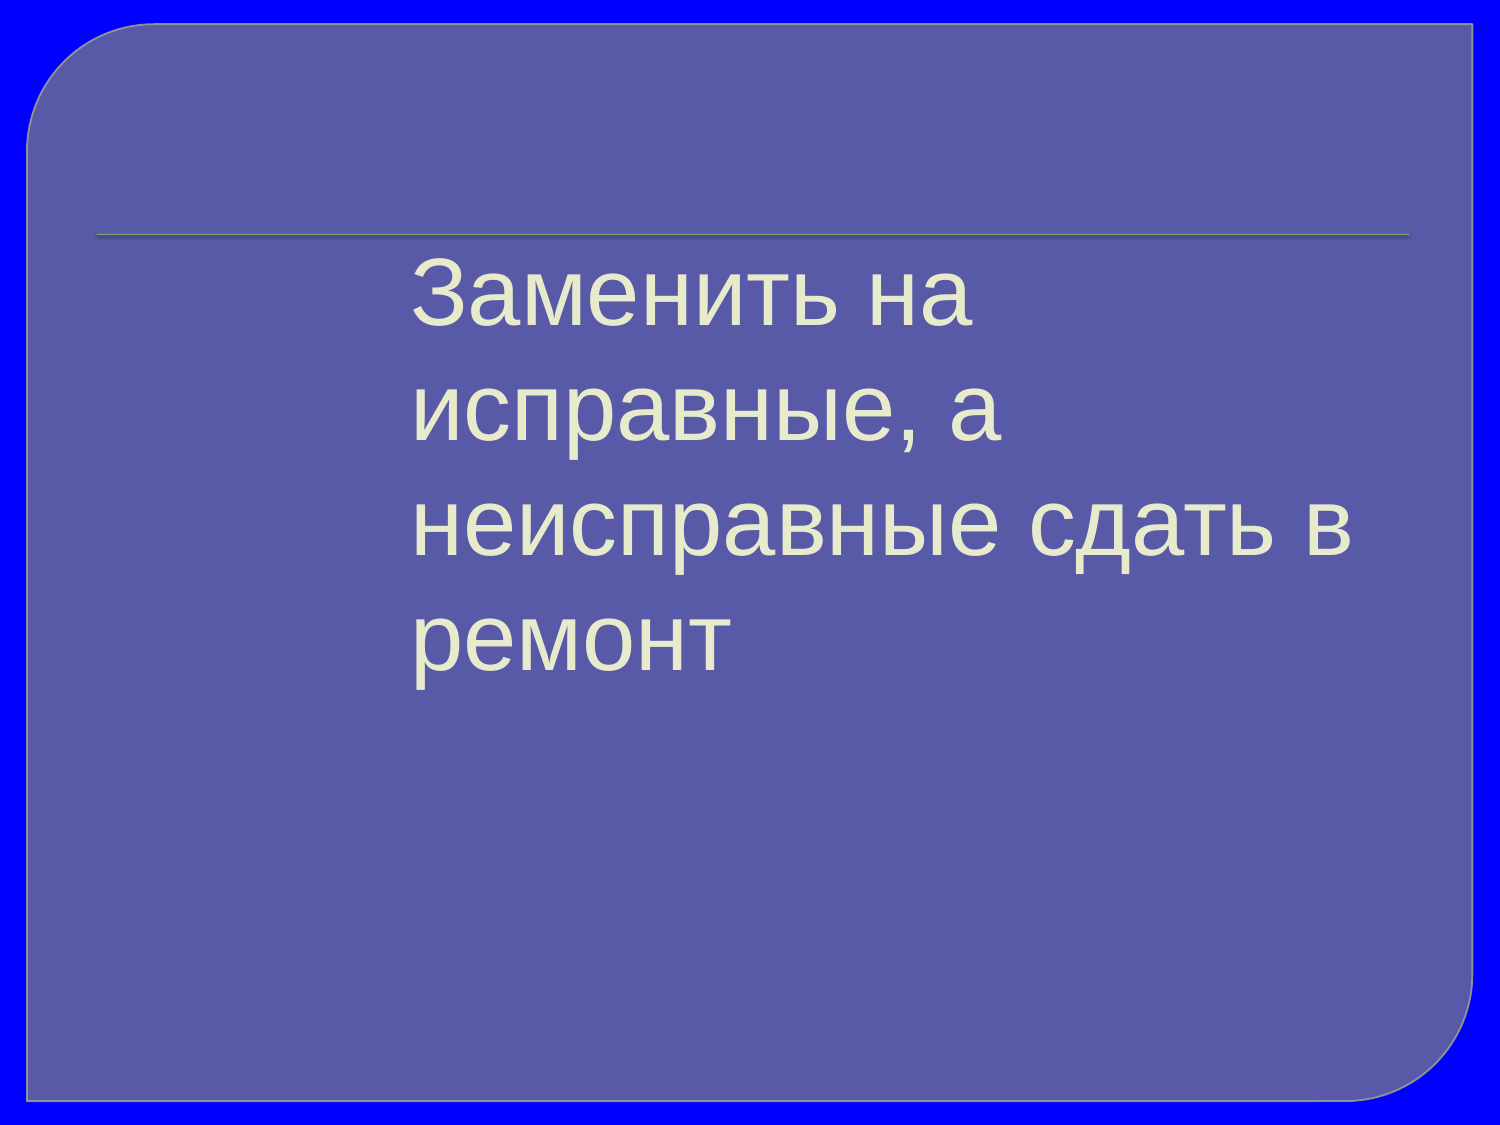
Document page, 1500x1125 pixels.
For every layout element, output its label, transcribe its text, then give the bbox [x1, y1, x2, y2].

text_box Заменить на исправные, а неисправные сдать в ремонт [395, 222, 1412, 698]
